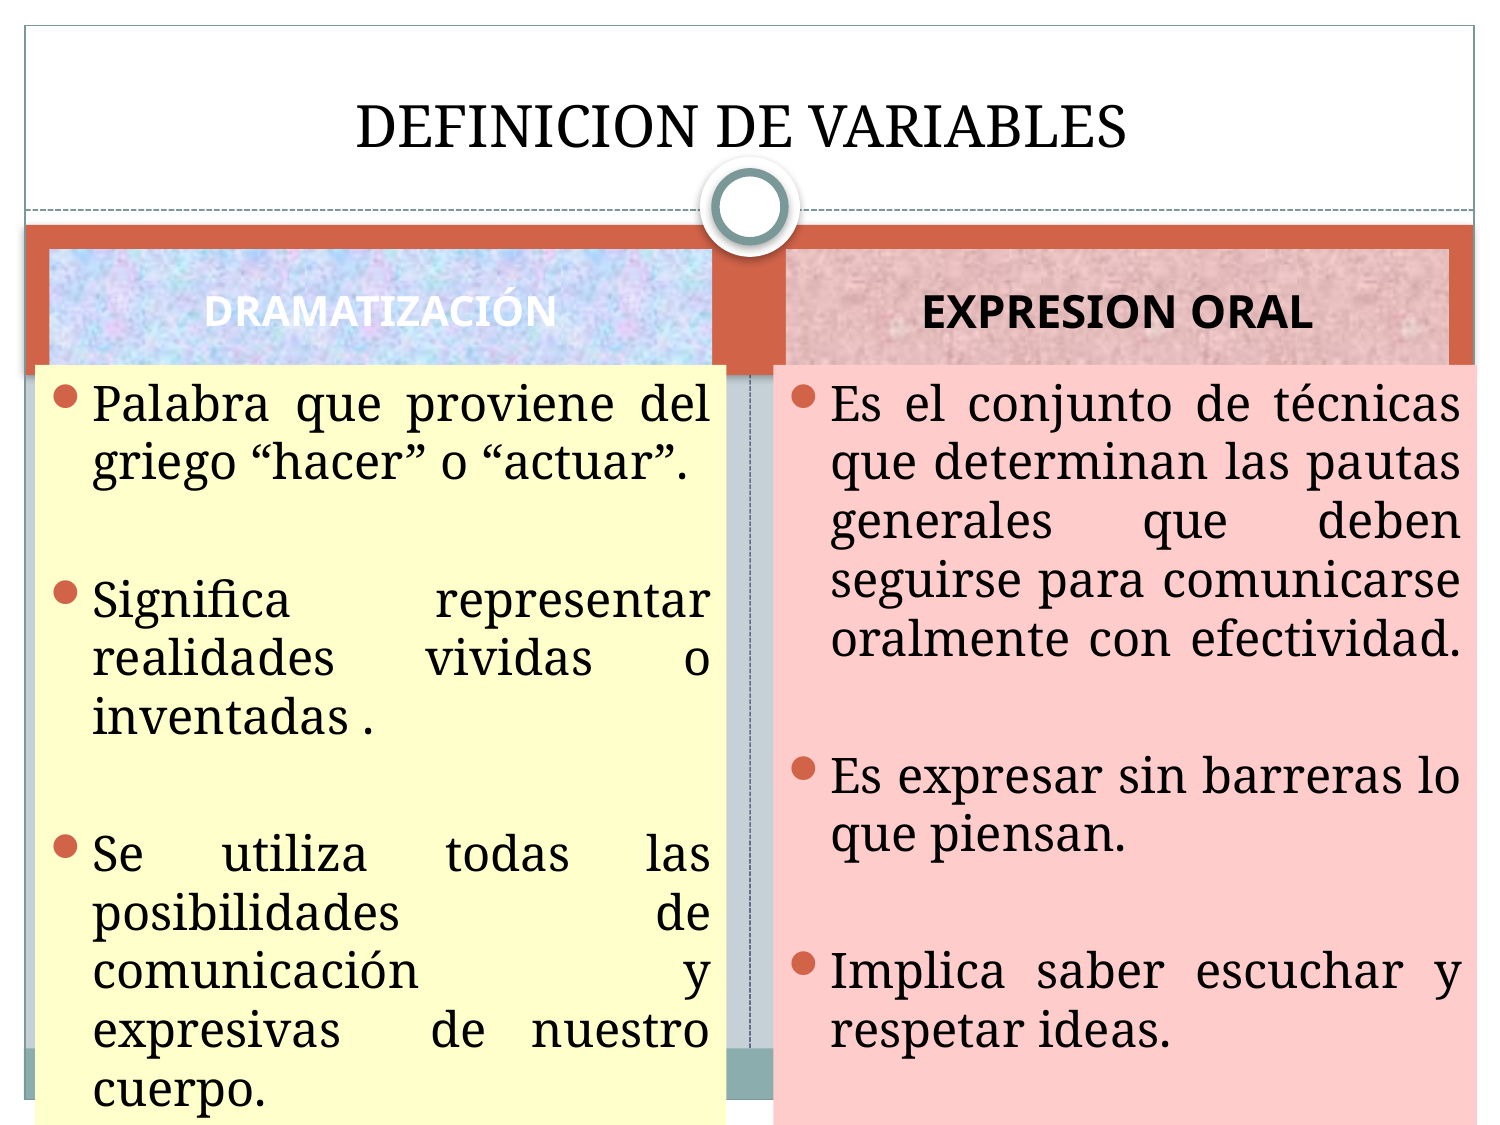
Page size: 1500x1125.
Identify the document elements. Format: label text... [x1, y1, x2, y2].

list Palabra que proviene del griego “hacer” o “actuar”. Significa representar realidades vividas o inventadas . Se utiliza todas las posibilidades de comunicación y expresivas de nuestro cuerpo. [35, 364, 727, 1125]
list Es el conjunto de técnicas que determinan las pautas generales que deben seguirse para comunicarse oralmente con efectividad. Es expresar sin barreras lo que piensan. Implica saber escuchar y respetar ideas. [773, 364, 1477, 1125]
text_box DEFINICION DE VARIABLES [340, 82, 1144, 167]
list DRAMATIZACIÓN [48, 249, 714, 364]
list EXPRESION ORAL [785, 249, 1450, 364]
